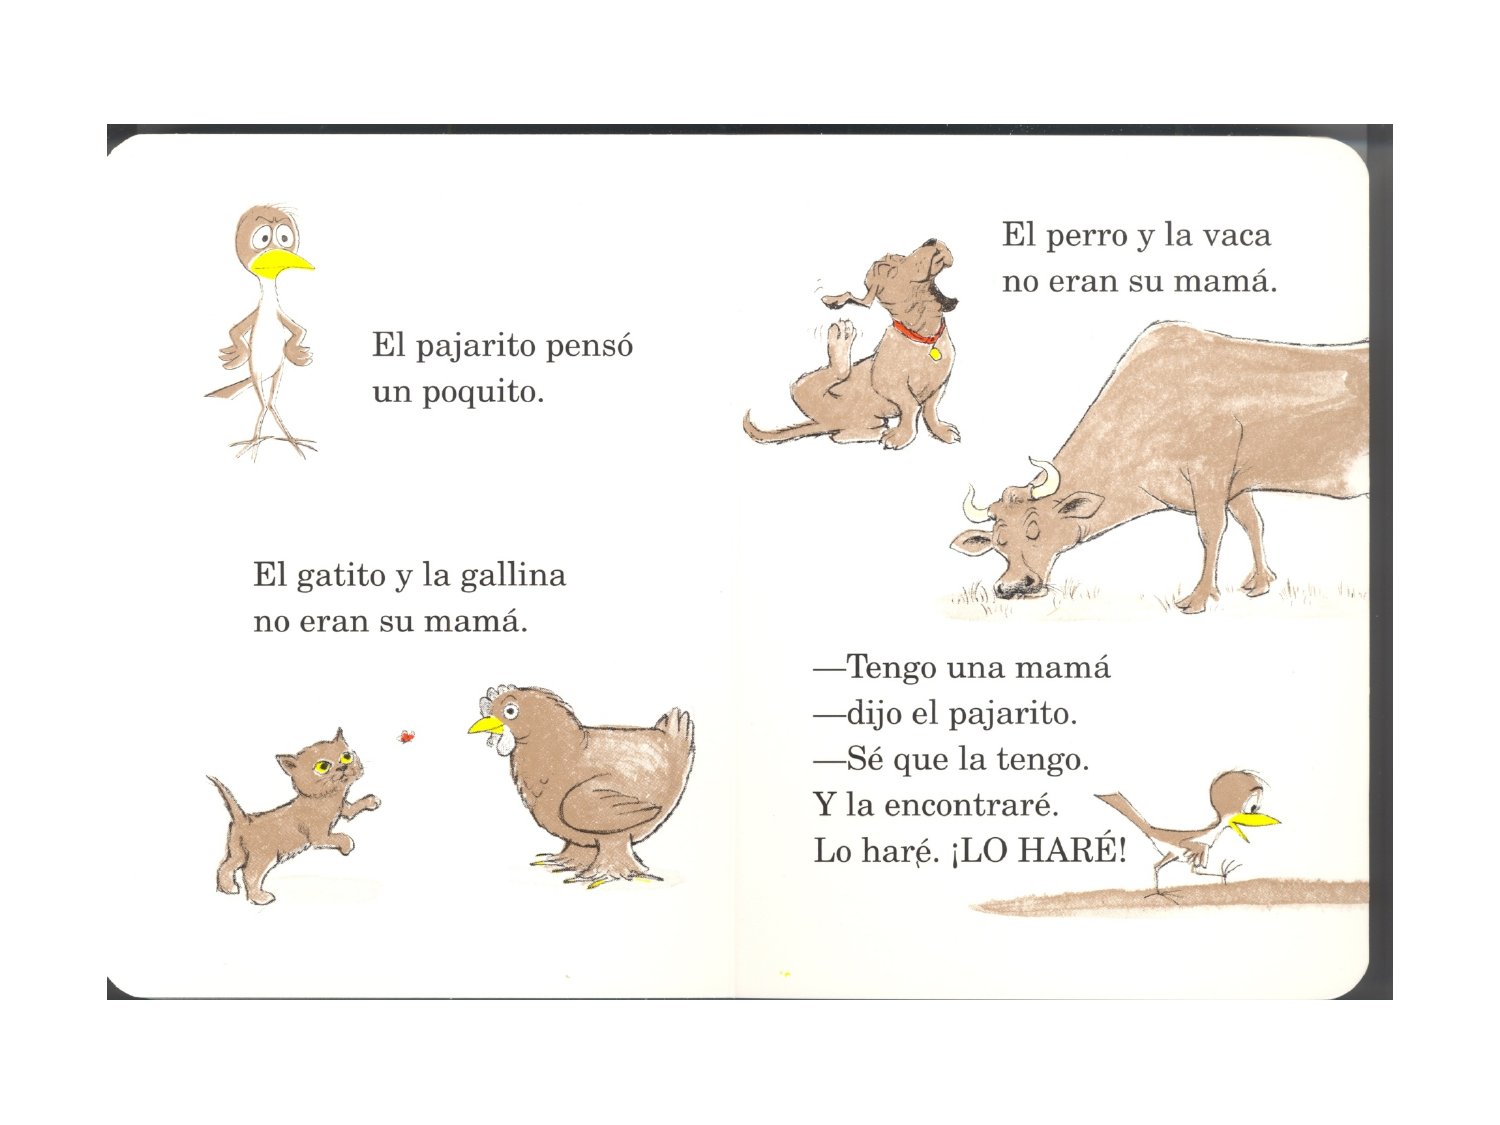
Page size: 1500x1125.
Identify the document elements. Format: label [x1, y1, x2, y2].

picture [106, 124, 1394, 1001]
